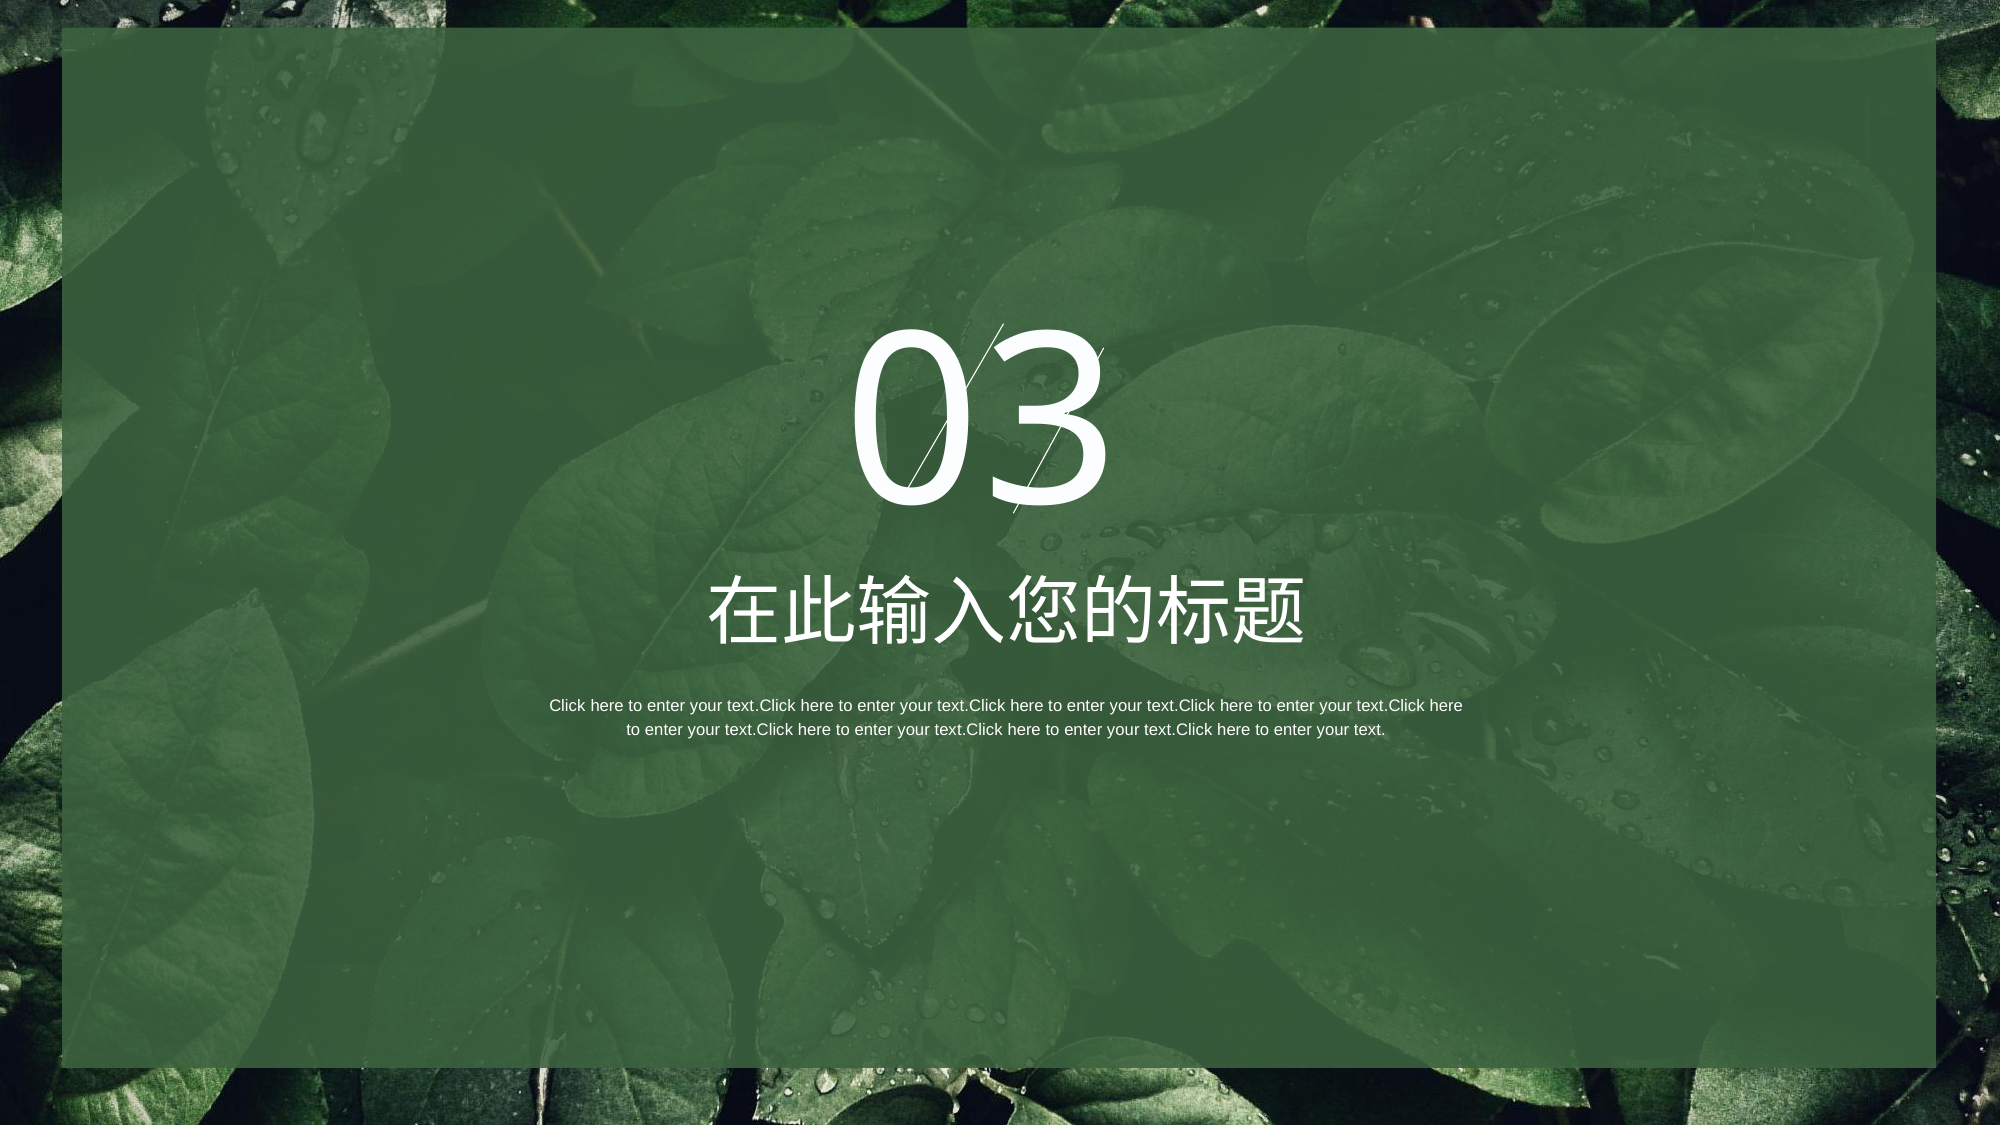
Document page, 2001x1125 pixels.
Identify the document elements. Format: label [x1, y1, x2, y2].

picture [0, 0, 2000, 1125]
text_box [904, 323, 1004, 495]
text_box [1013, 347, 1104, 514]
